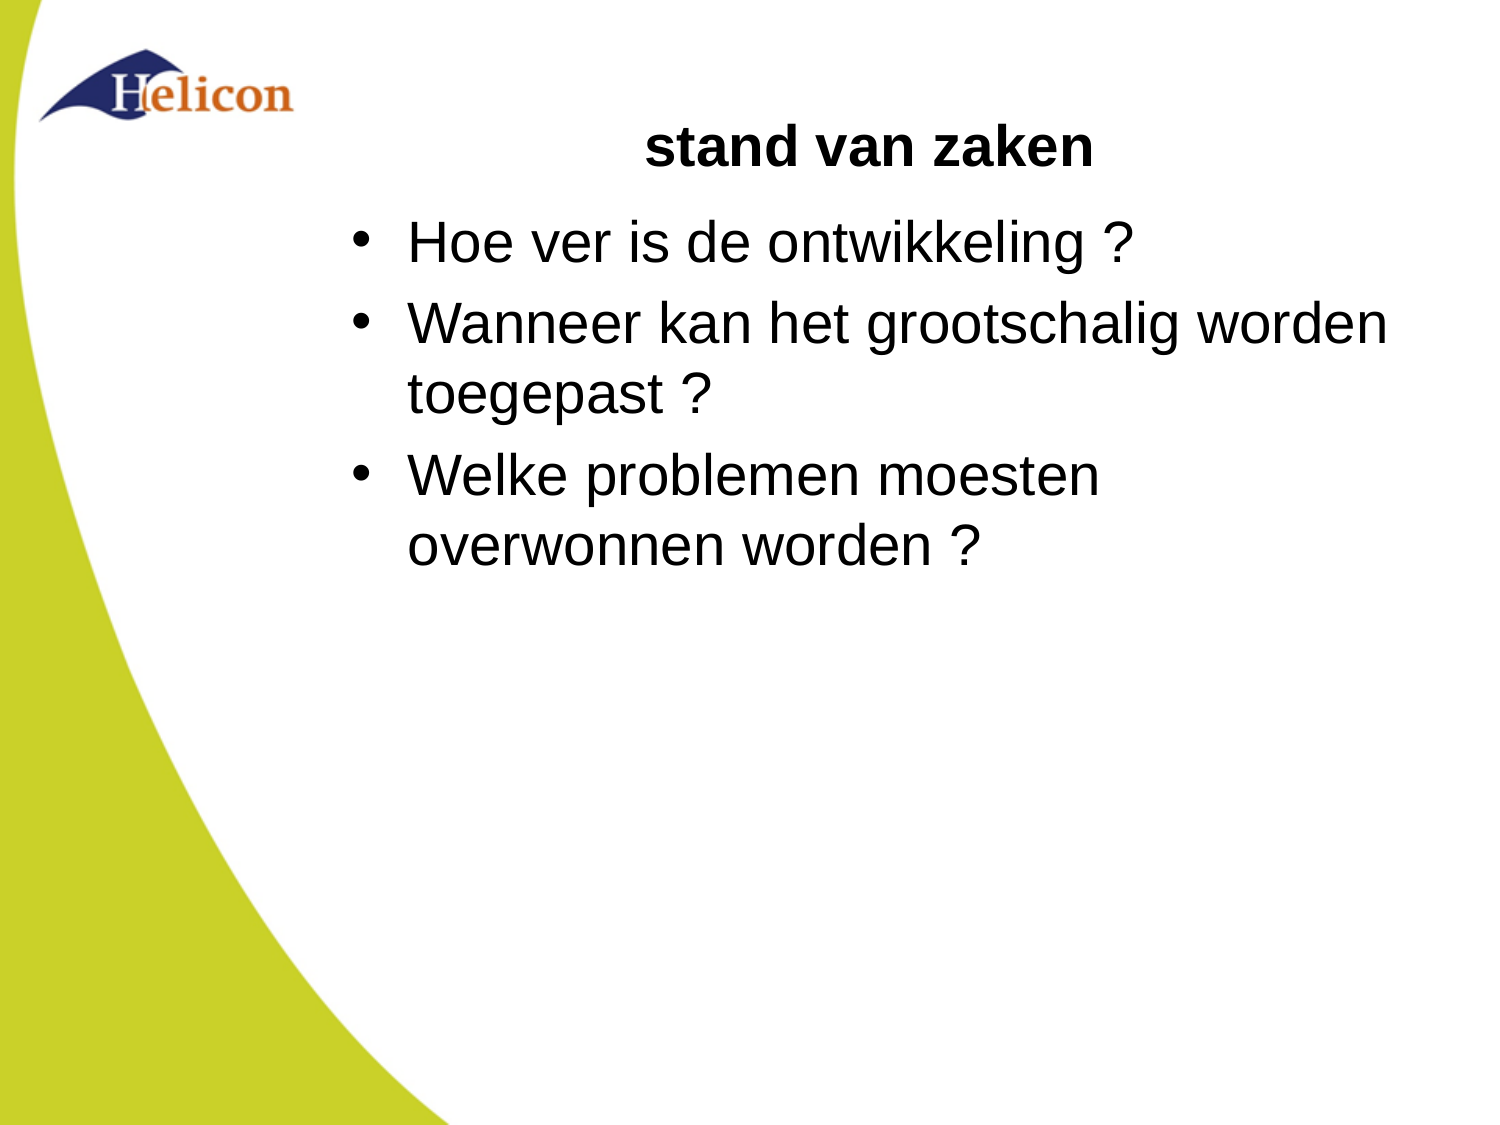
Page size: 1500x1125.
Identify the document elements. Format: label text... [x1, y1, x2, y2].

picture [0, 0, 1500, 1125]
list Hoe ver is de ontwikkeling ? Wanneer kan het grootschalig worden toegepast ? Welke problemen moesten overwonnen worden ? [336, 196, 1425, 1005]
title stand van zaken [324, 54, 1415, 161]
